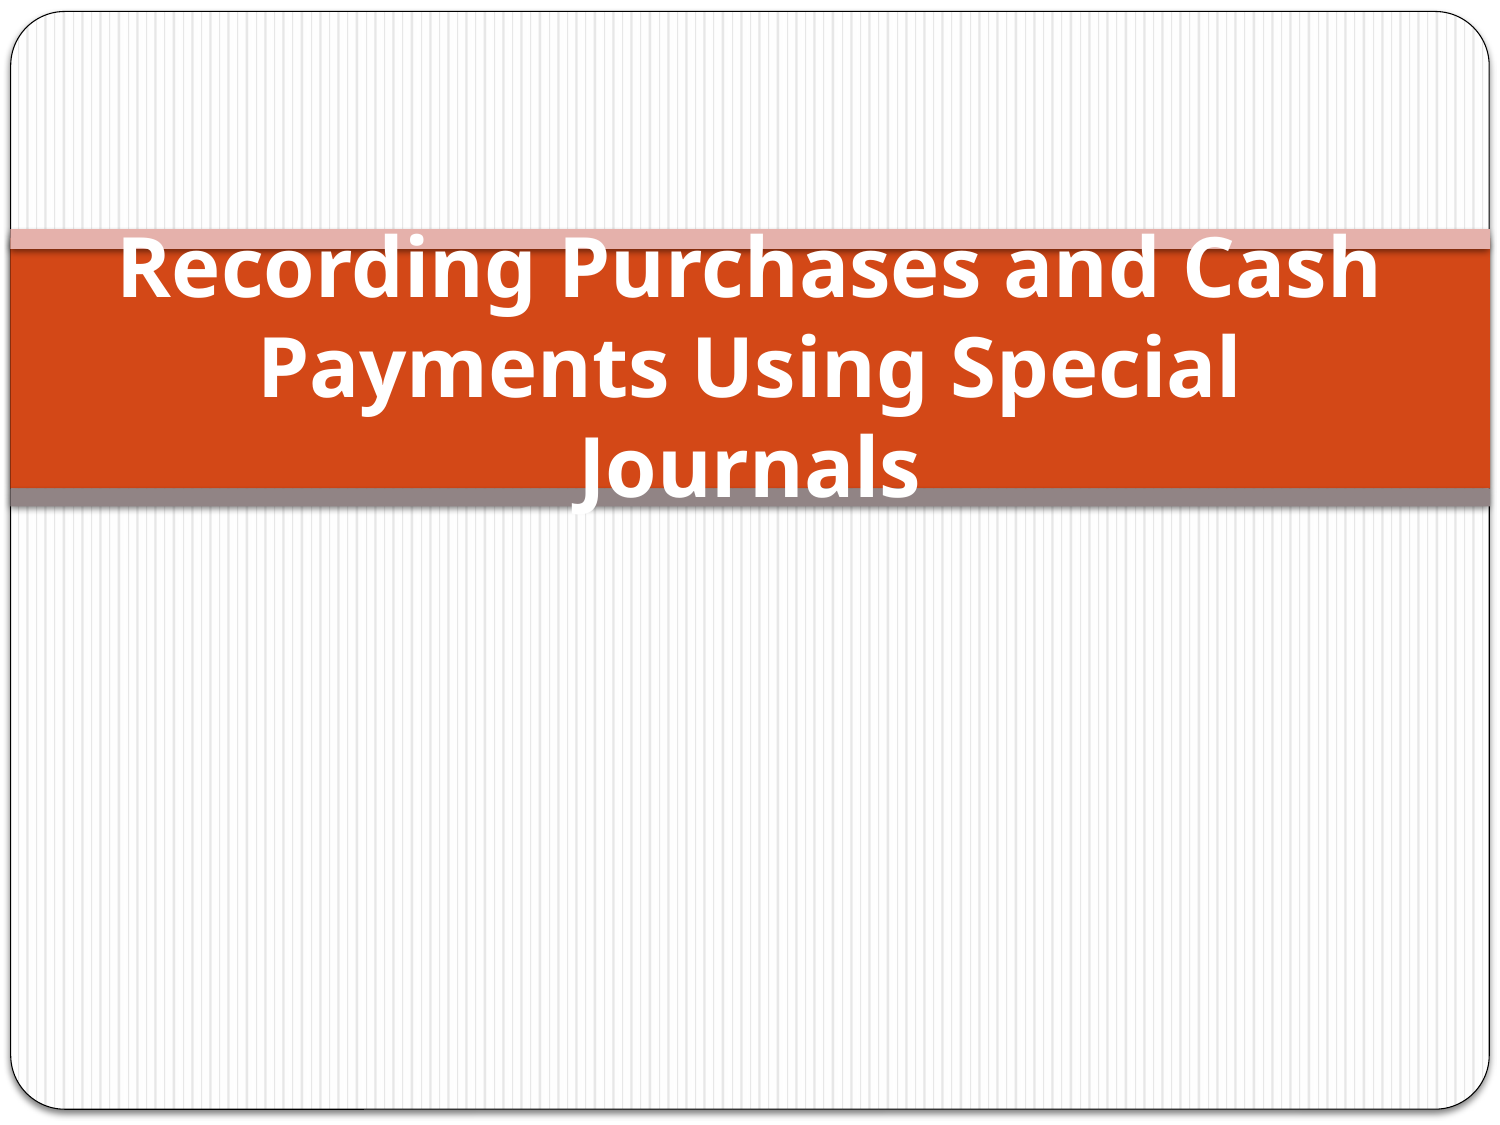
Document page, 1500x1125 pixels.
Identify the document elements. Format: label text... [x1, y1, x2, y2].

title Recording Purchases and Cash Payments Using Special Journals [75, 247, 1425, 489]
